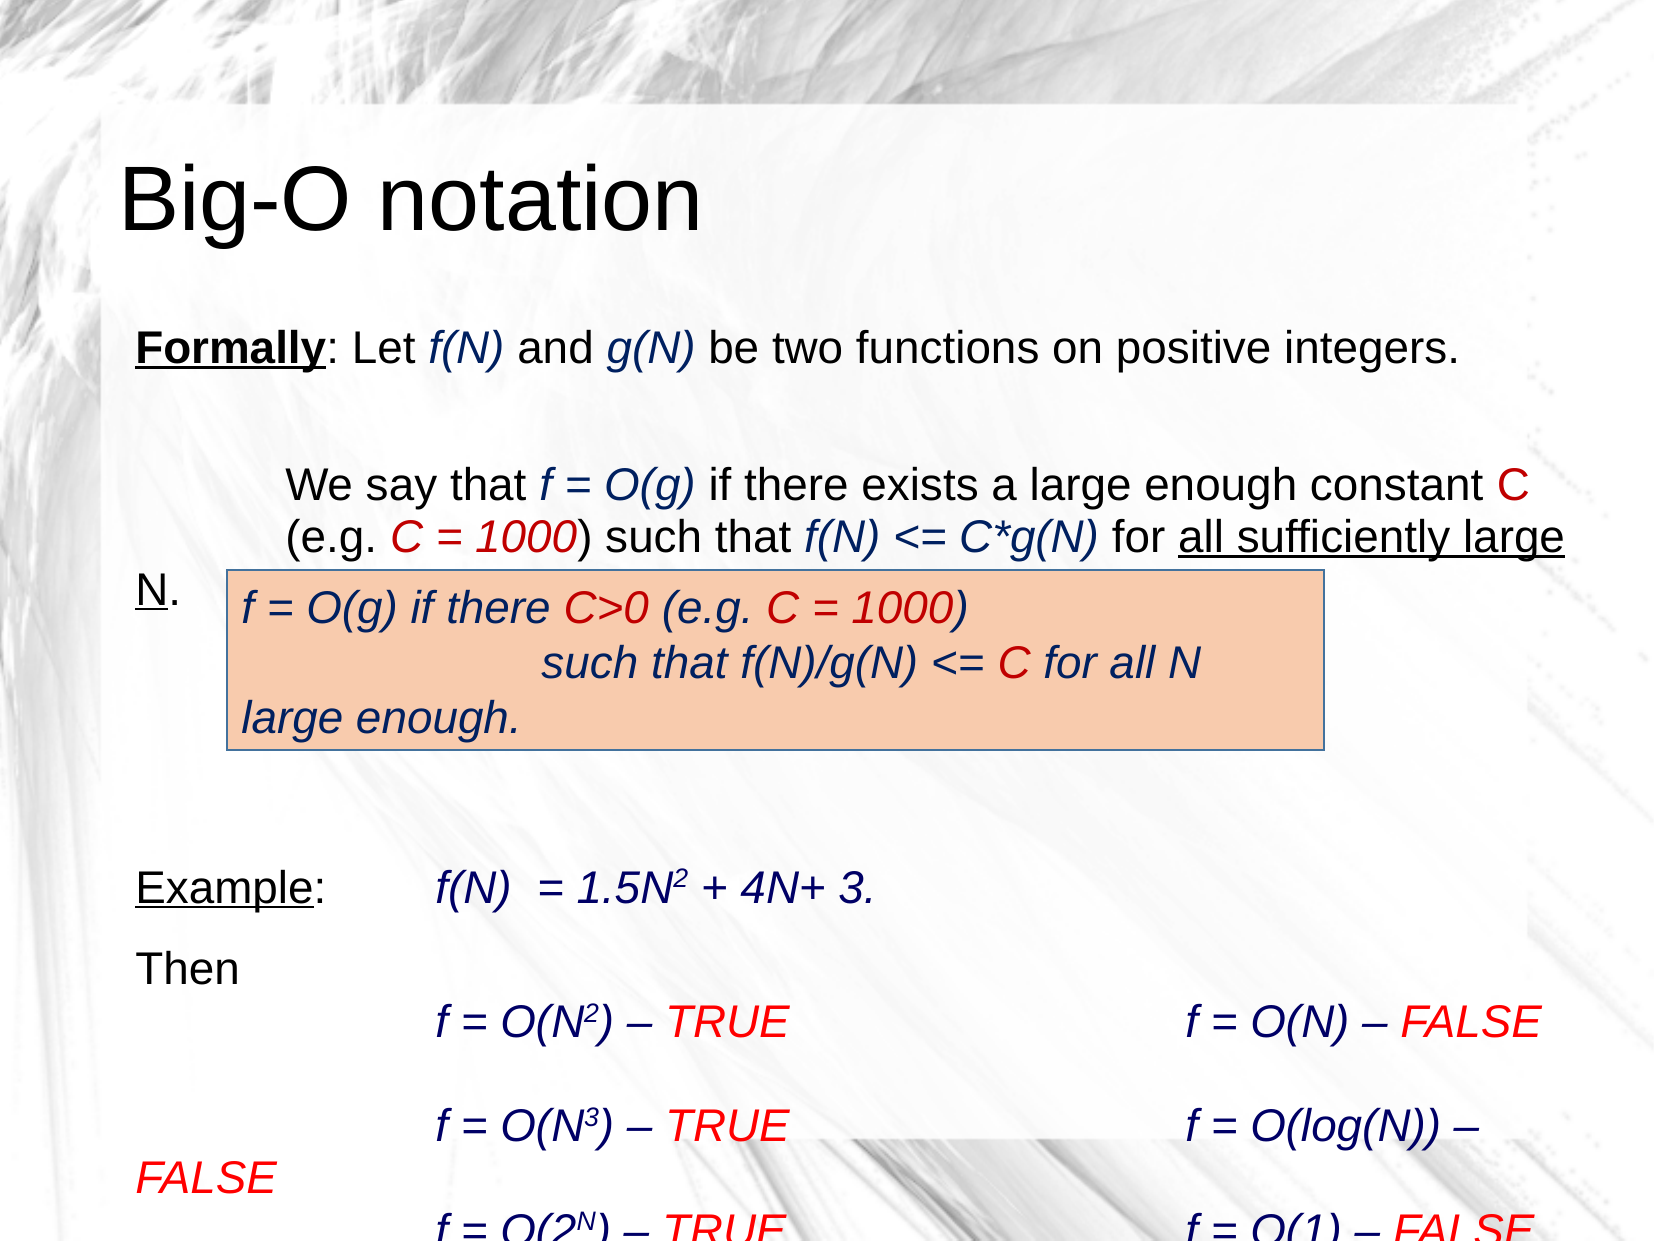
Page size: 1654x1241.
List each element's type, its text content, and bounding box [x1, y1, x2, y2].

title Big-O notation [118, 112, 1506, 281]
text_box f = O(g) if there C>0 (e.g. C = 1000) such that f(N)/g(N) <= C for all N large enough. [226, 570, 1324, 750]
list Formally: Let f(N) and g(N) be two functions on positive integers. We say that f = O(g) if there exists a large enough constant C (e.g. C = 1000) such that f(N) <= C*g(N) for all sufficiently large N. Example: f(N) = 1.5N2 + 4N+ 3. Then f = O(N2) – TRUE f = O(N) – FALSE f = O(N3) – TRUE f = O(log(N)) – FALSE f = O(2N) – TRUE f = O(1) – FALSE [118, 319, 1571, 1109]
picture [0, 0, 1654, 1241]
